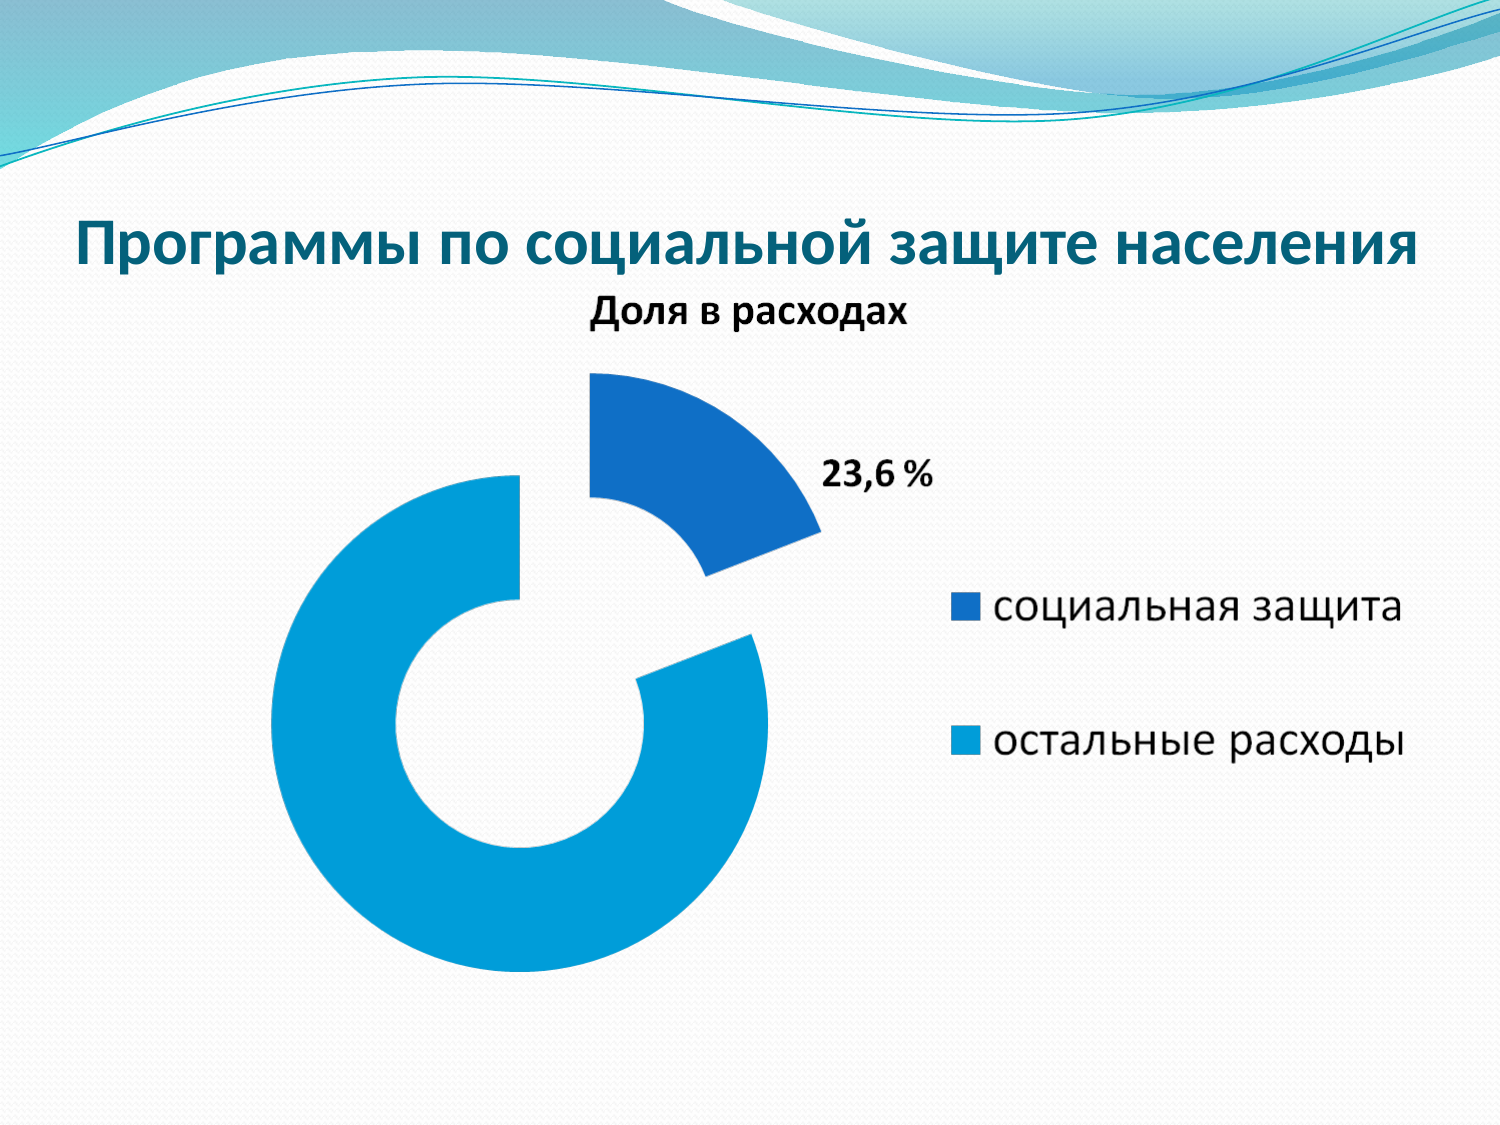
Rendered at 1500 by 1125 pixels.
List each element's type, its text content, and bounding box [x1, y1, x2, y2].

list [66, 257, 1434, 1014]
title Программы по социальной защите населения [75, 43, 1468, 438]
